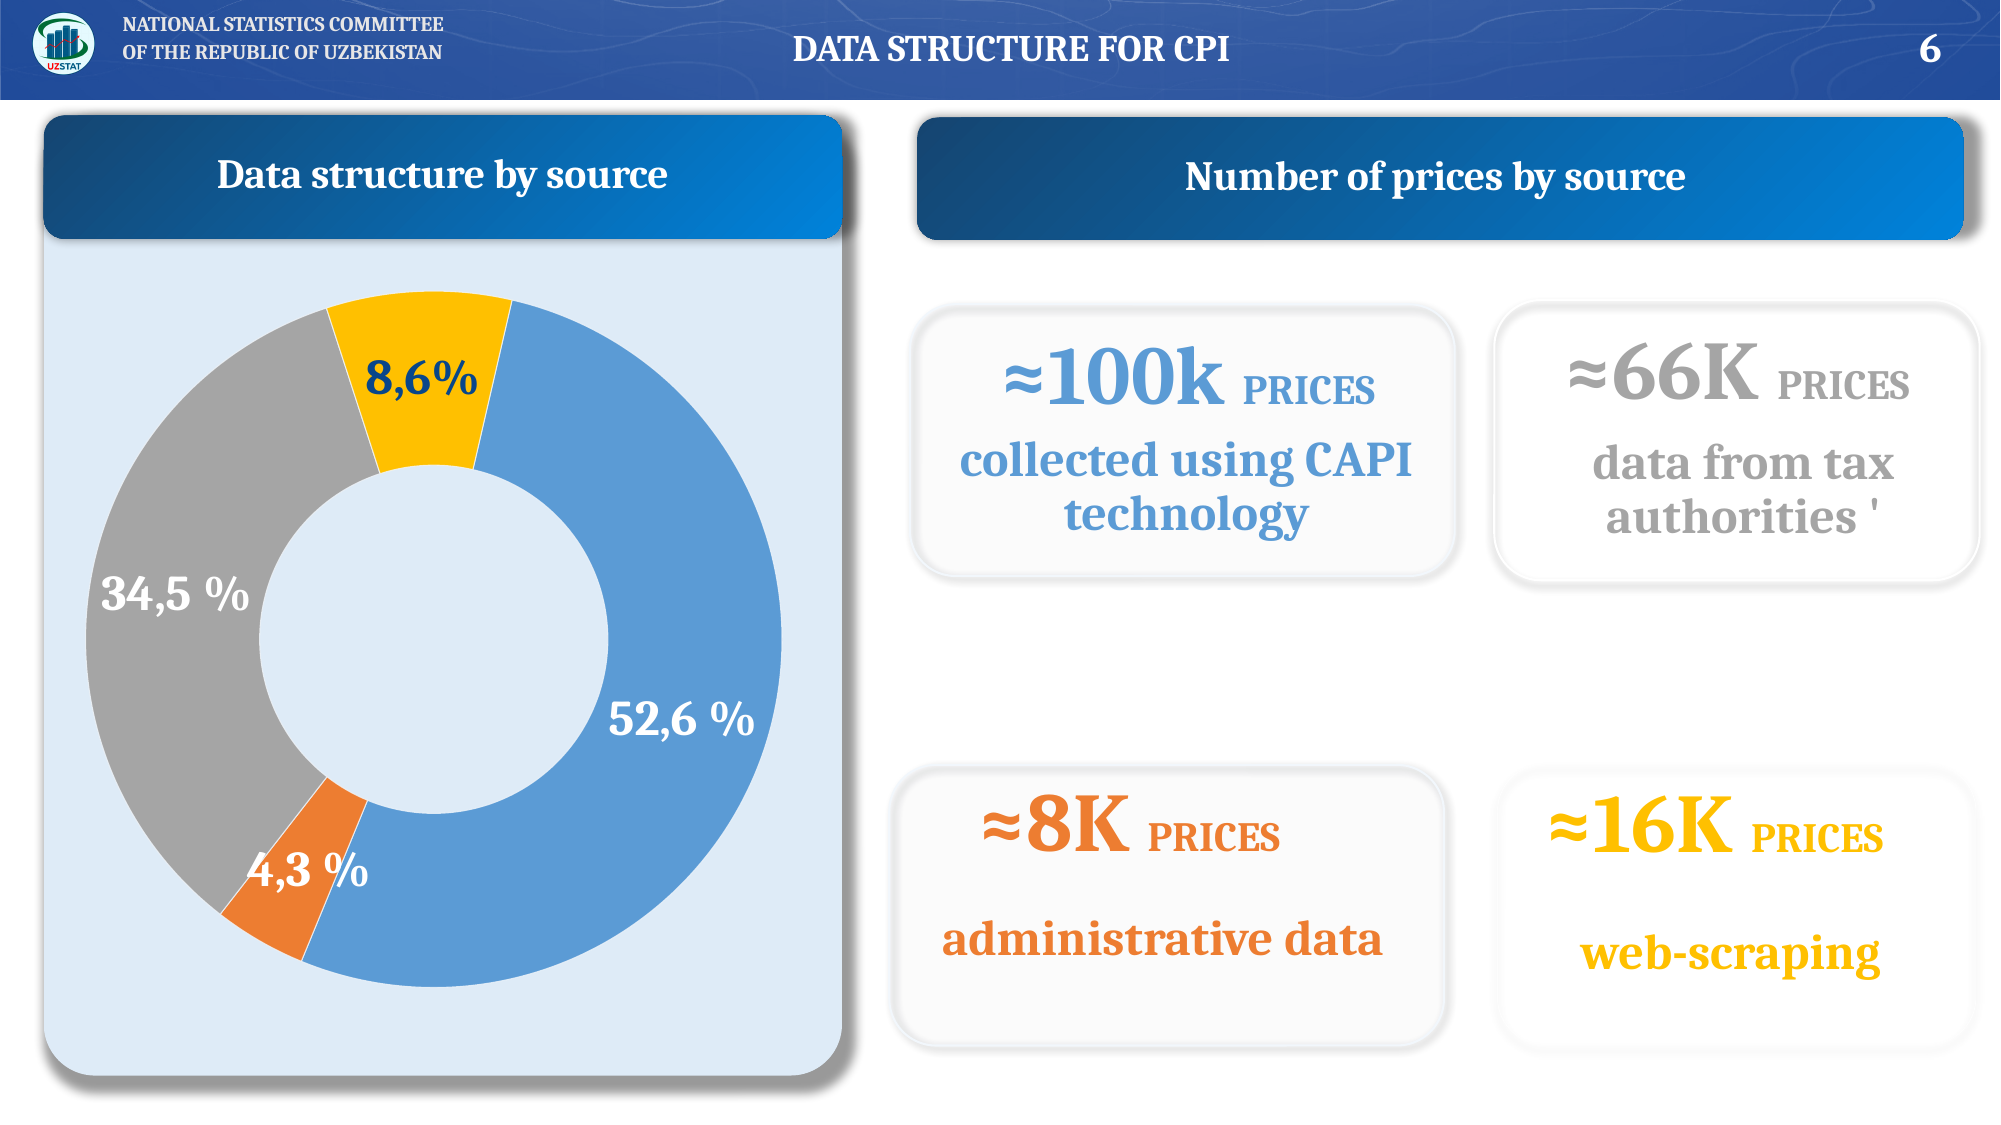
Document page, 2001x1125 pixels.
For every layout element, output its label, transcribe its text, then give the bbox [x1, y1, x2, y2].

text_box [908, 303, 1456, 577]
text_box [1496, 763, 1977, 1046]
text_box data from tax authorities ' [1502, 429, 1985, 553]
text_box Data structure by source [42, 114, 844, 240]
text_box ≈100k PRICES [957, 313, 1418, 425]
text_box Number of prices by source [916, 116, 1965, 241]
text_box ≈66K PRICES [1517, 308, 1957, 424]
text_box [1493, 298, 1981, 582]
text_box administrative data [893, 905, 1444, 974]
text_box [42, 236, 843, 256]
text_box collected using CAPI technology [917, 425, 1457, 549]
text_box ≈16K PRICES [1460, 761, 1931, 876]
text_box [888, 763, 1445, 1047]
picture [0, 0, 2000, 100]
chart [37, 256, 882, 1099]
text_box [1895, 100, 1913, 108]
text_box ≈8K PRICES [908, 761, 1350, 876]
